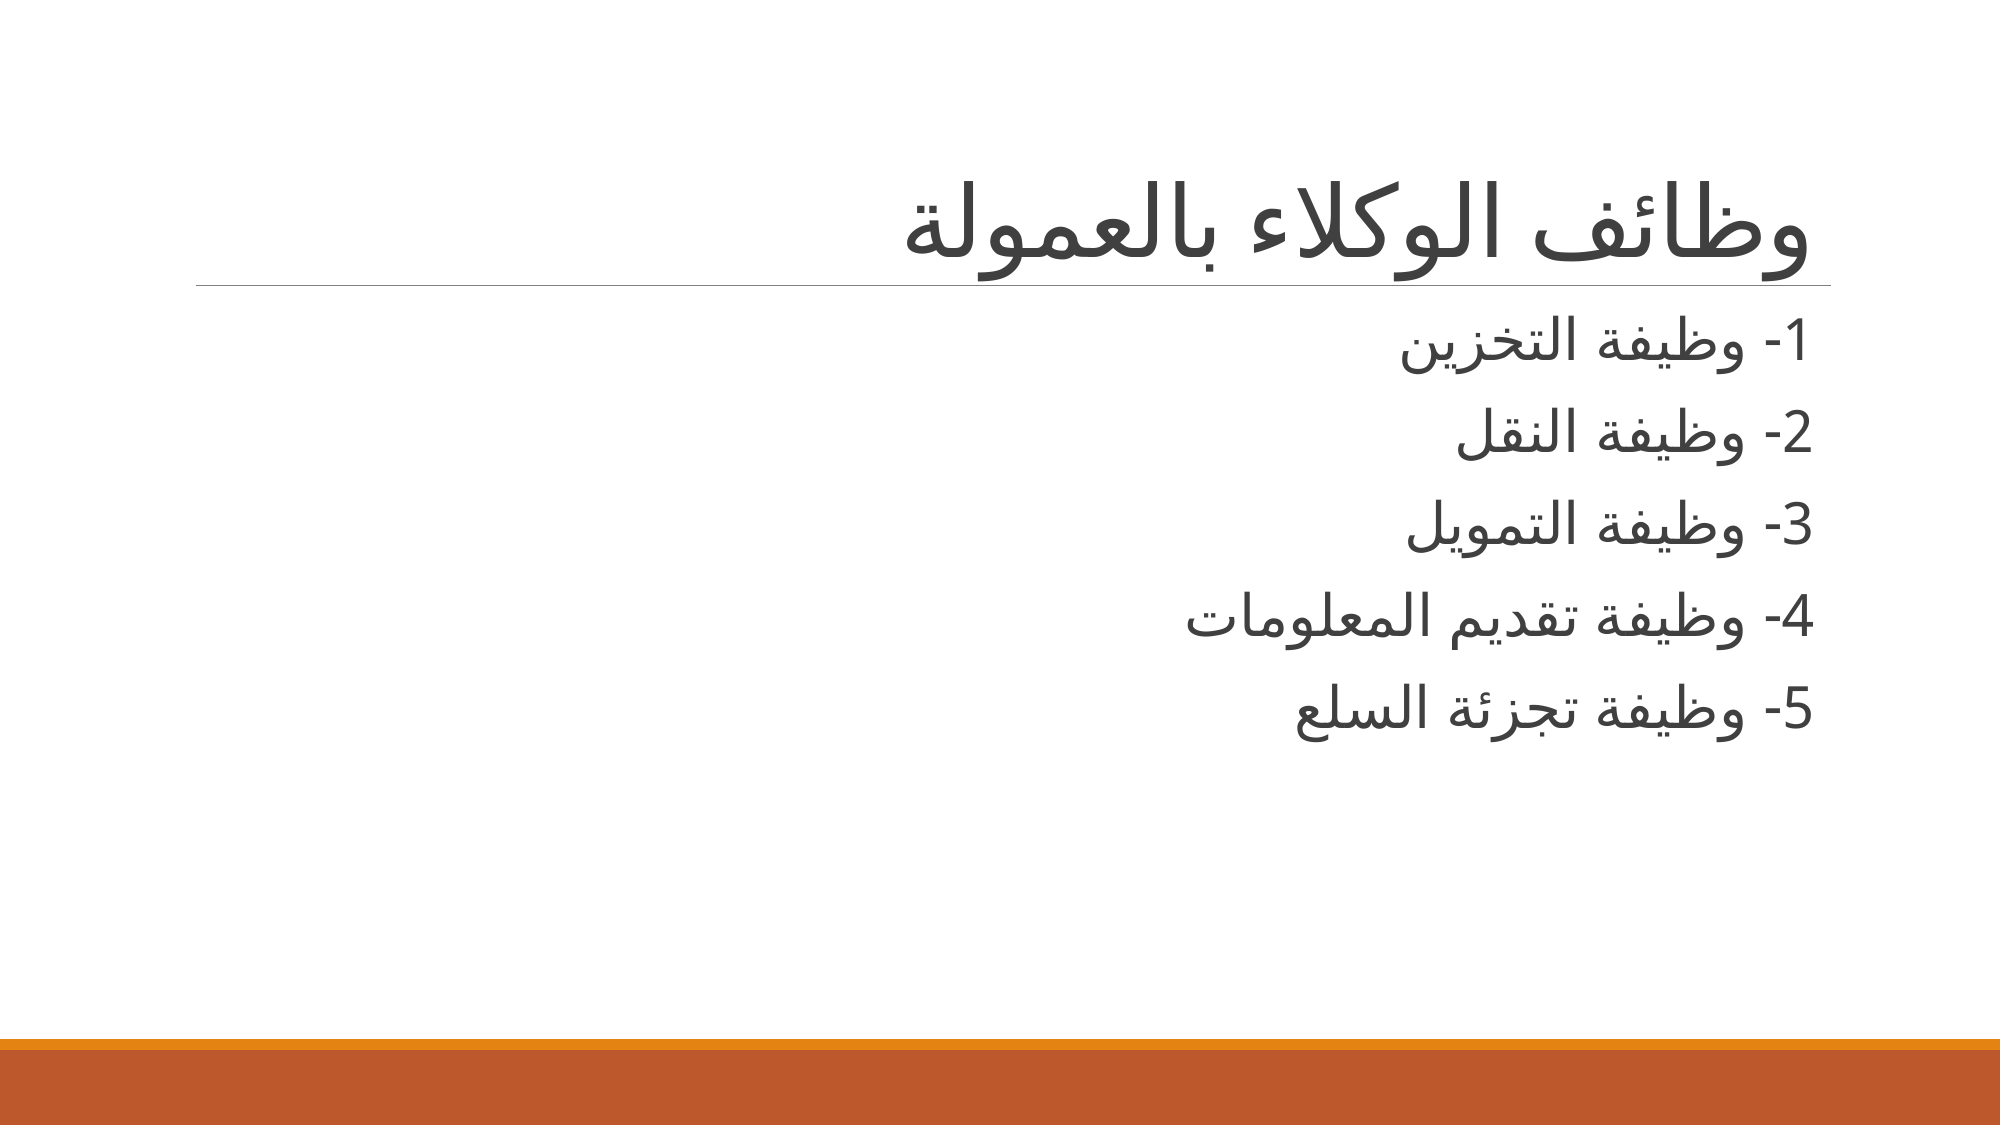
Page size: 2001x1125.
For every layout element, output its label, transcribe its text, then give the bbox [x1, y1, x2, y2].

list 1- وظيفة التخزين 2- وظيفة النقل 3- وظيفة التمويل 4- وظيفة تقديم المعلومات 5- وظيفة تجزئة السلع [180, 302, 1830, 963]
title وظائف الوكلاء بالعمولة [180, 47, 1830, 285]
